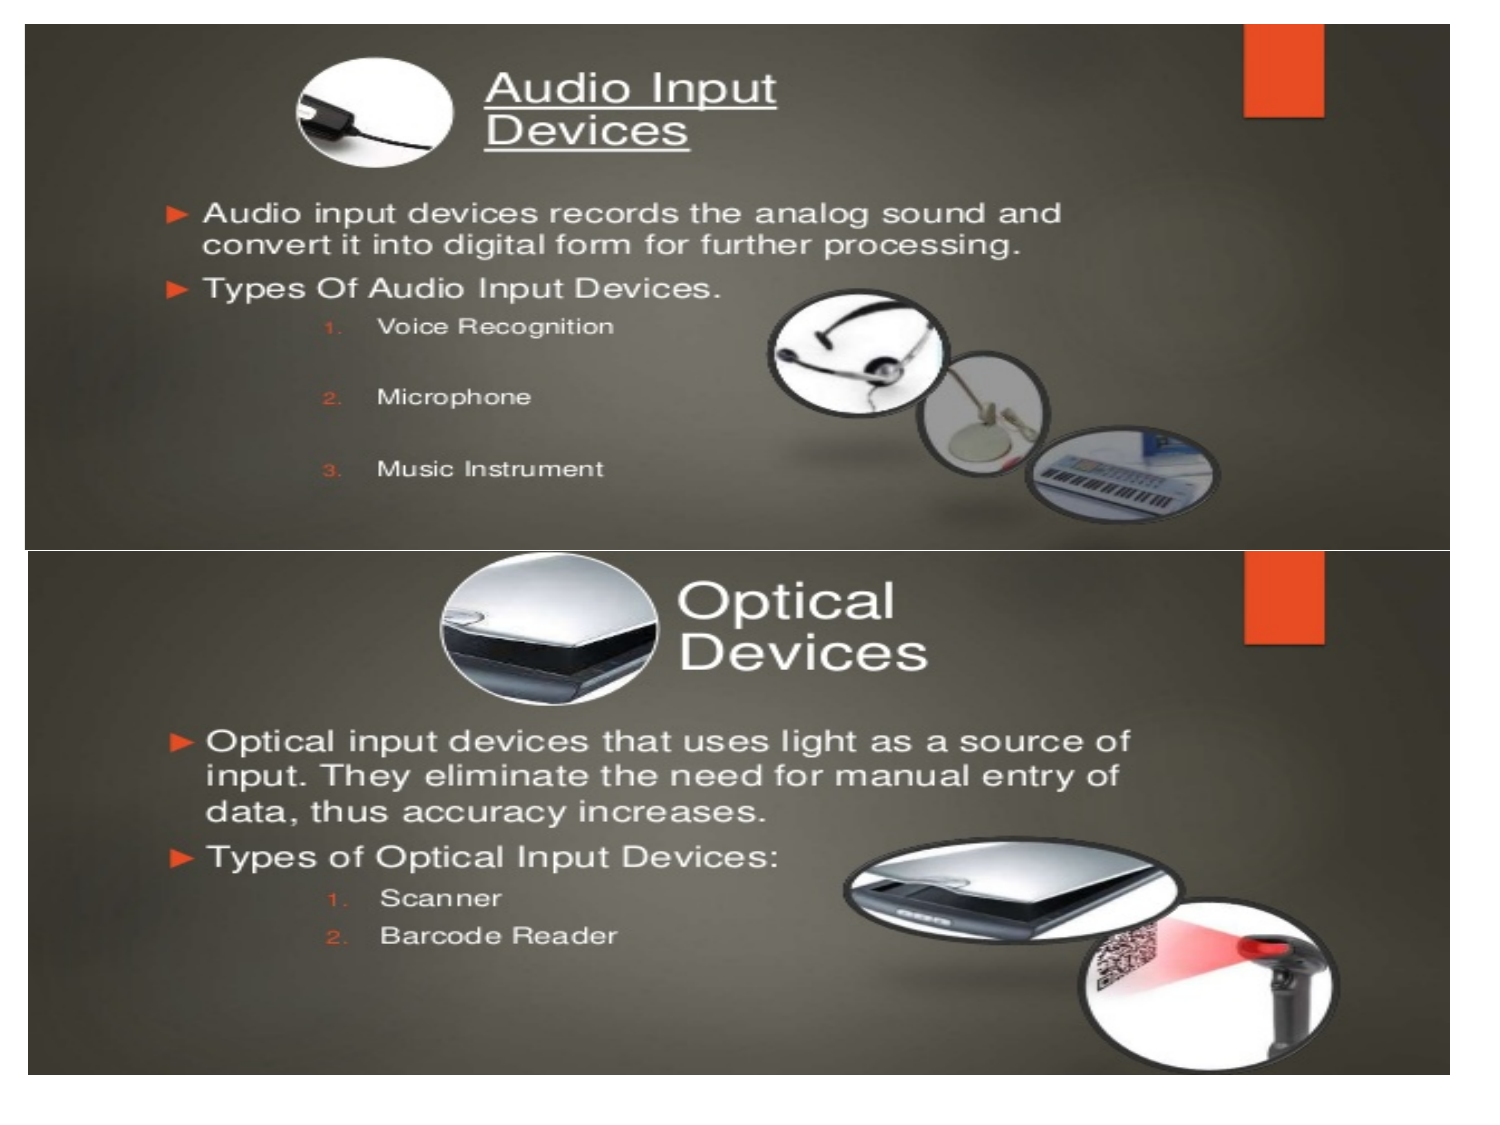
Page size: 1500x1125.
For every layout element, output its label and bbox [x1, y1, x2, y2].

picture [24, 24, 1451, 1076]
